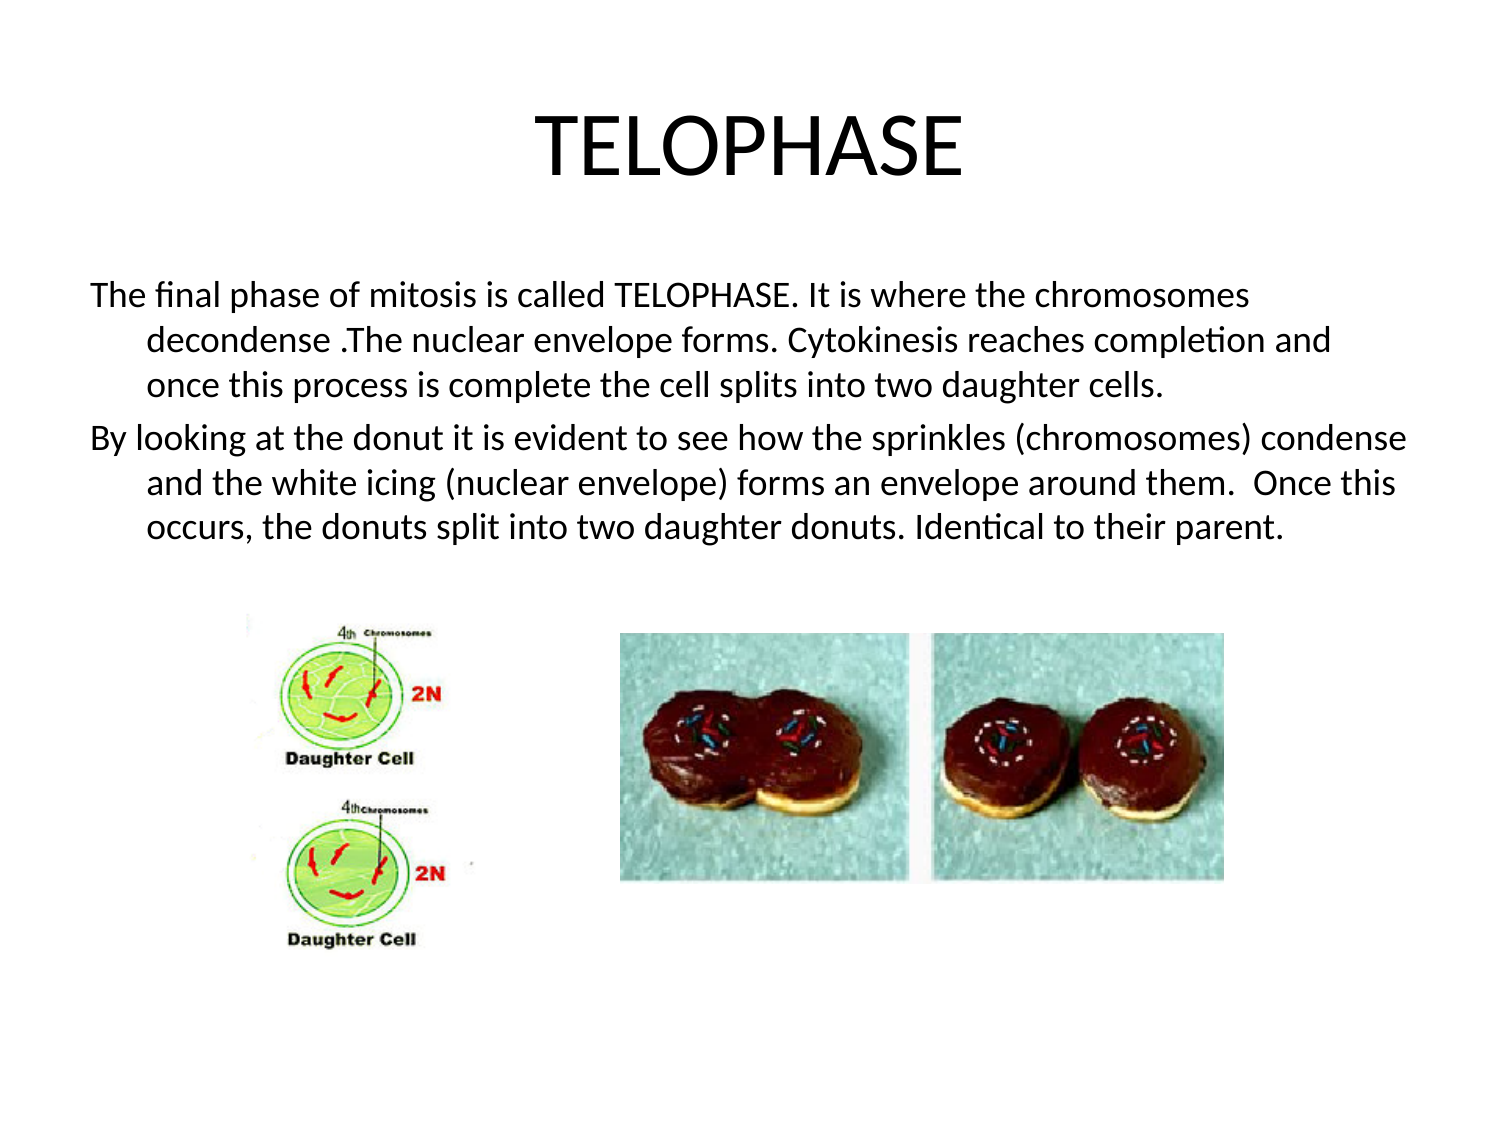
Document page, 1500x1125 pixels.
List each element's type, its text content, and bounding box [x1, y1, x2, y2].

list The final phase of mitosis is called TELOPHASE. It is where the chromosomes decondense .The nuclear envelope forms. Cytokinesis reaches completion and once this process is complete the cell splits into two daughter cells. By looking at the donut it is evident to see how the sprinkles (chromosomes) condense and the white icing (nuclear envelope) forms an envelope around them. Once this occurs, the donuts split into two daughter donuts. Identical to their parent. [75, 262, 1425, 1005]
title TELOPHASE [75, 45, 1425, 233]
picture [619, 633, 1224, 884]
picture [241, 597, 488, 1000]
